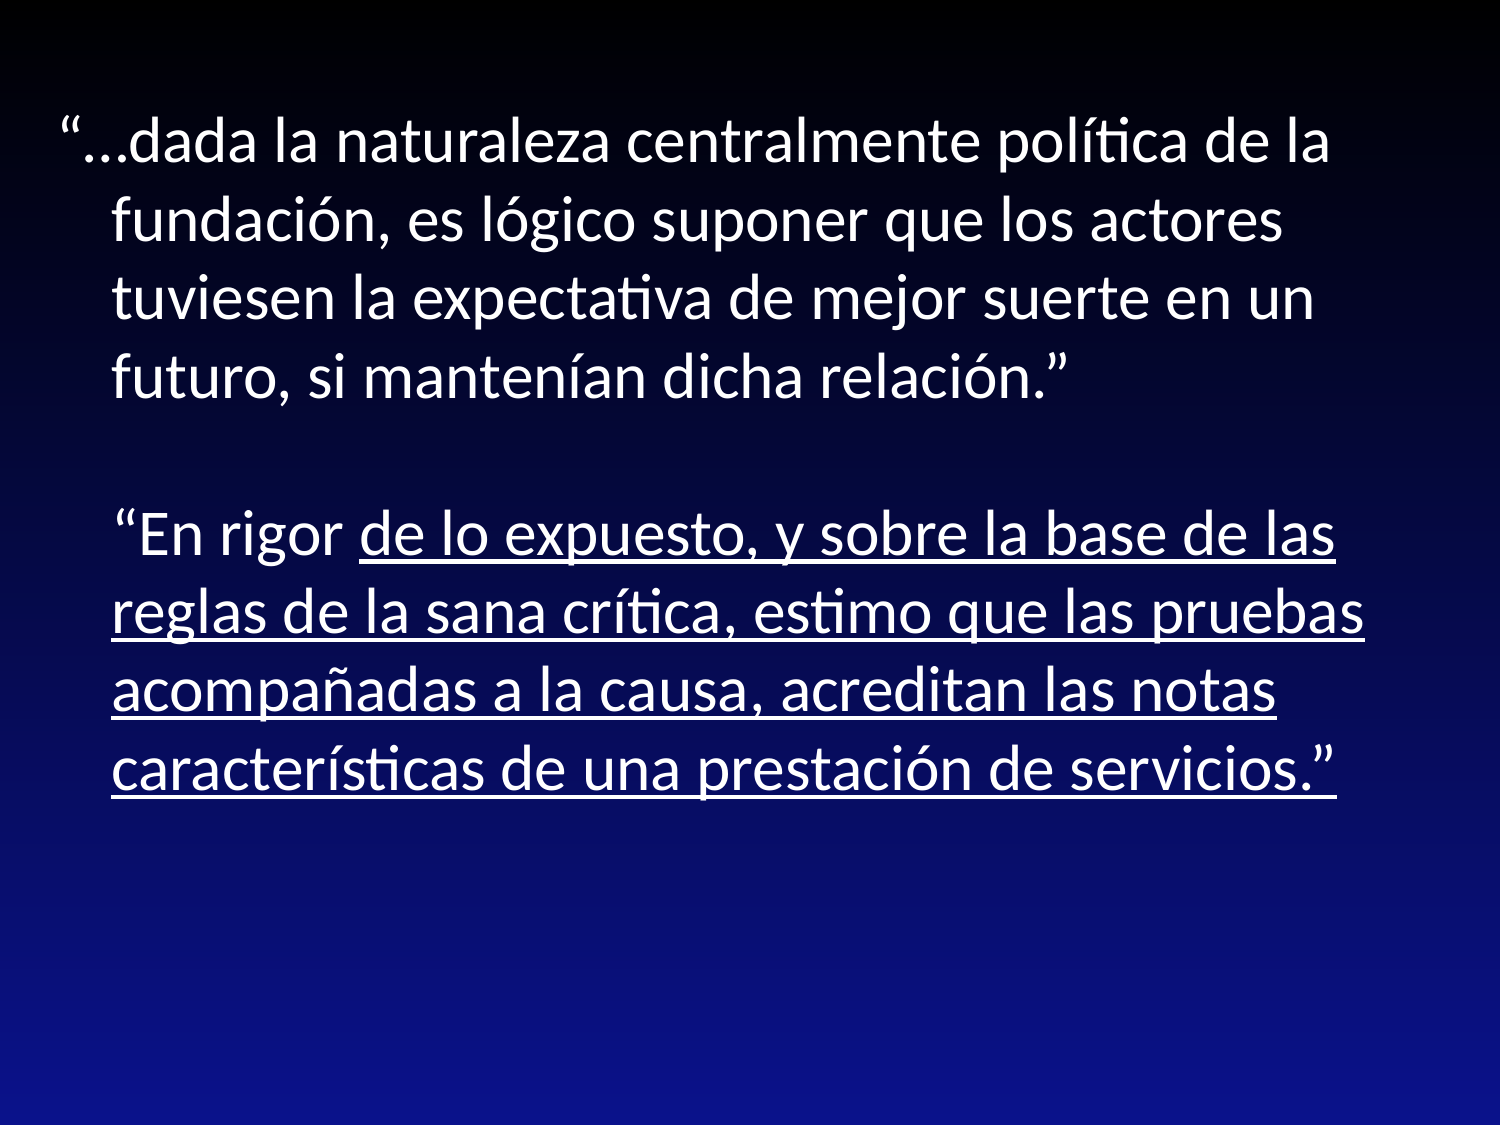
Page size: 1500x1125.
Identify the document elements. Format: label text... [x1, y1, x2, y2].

list “…dada la naturaleza centralmente política de la fundación, es lógico suponer que los actores tuviesen la expectativa de mejor suerte en un futuro, si mantenían dicha relación.” “En rigor de lo expuesto, y sobre la base de las reglas de la sana crítica, estimo que las pruebas acompañadas a la causa, acreditan las notas características de una prestación de servicios.” [40, 89, 1392, 987]
